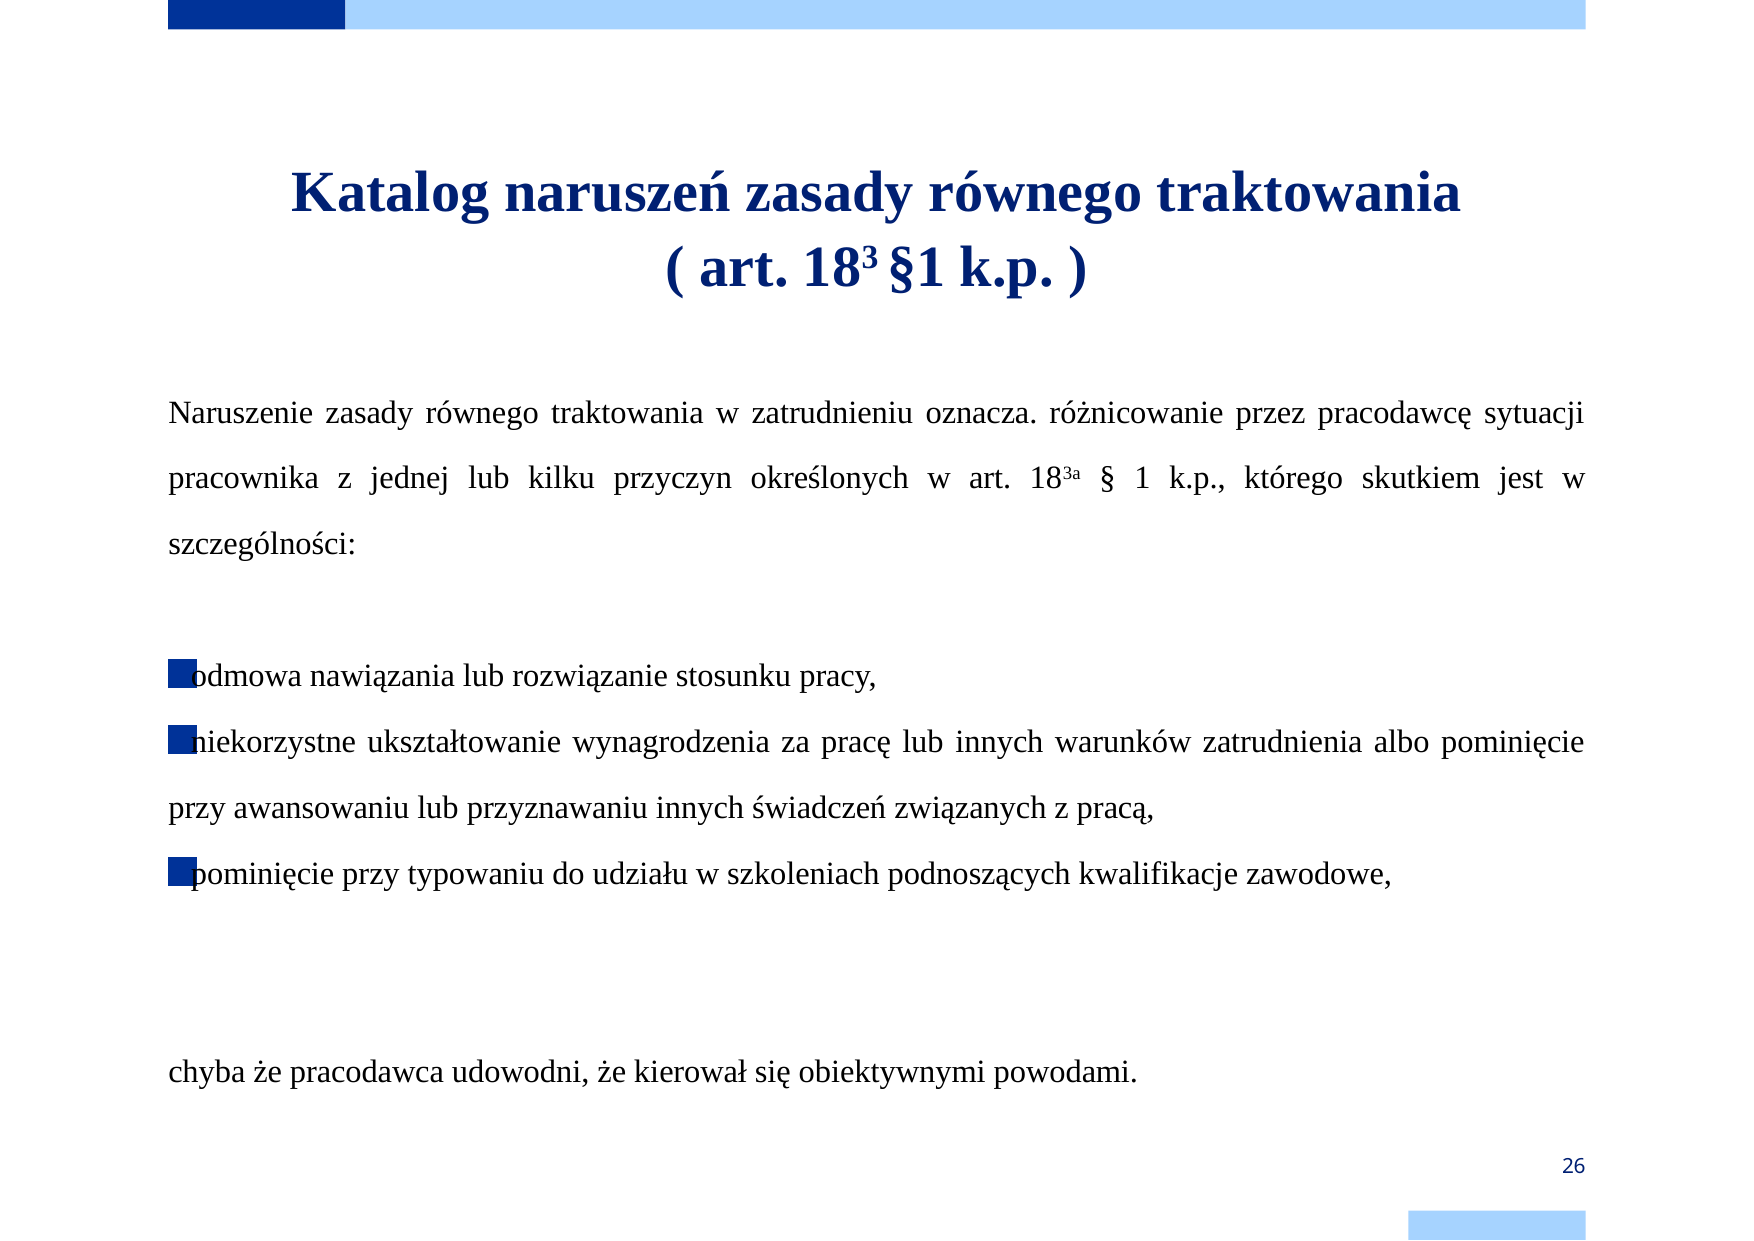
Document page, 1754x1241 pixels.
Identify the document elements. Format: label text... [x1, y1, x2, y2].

picture [168, 857, 197, 886]
picture [168, 725, 197, 754]
title Katalog naruszeń zasady równego traktowania ( art. 183 §1 k.p. ) [168, 147, 1586, 324]
picture [168, 659, 197, 688]
list Naruszenie zasady równego traktowania w zatrudnieniu oznacza. różnicowanie przez pracodawcę sytuacji pracownika z jednej lub kilku przyczyn określonych w art. 183a § 1 k.p., którego skutkiem jest w szczególności: odmowa nawiązania lub rozwiązanie stosunku pracy, niekorzystne ukształtowanie wynagrodzenia za pracę lub innych warunków zatrudnienia albo pominięcie przy awansowaniu lub przyznawaniu innych świadczeń związanych z pracą, pominięcie przy typowaniu do udziału w szkoleniach podnoszących kwalifikacje zawodowe, chyba że pracodawca udowodni, że kierował się obiektywnymi powodami. [168, 324, 1586, 1093]
slide_number 26 [1408, 1151, 1586, 1182]
